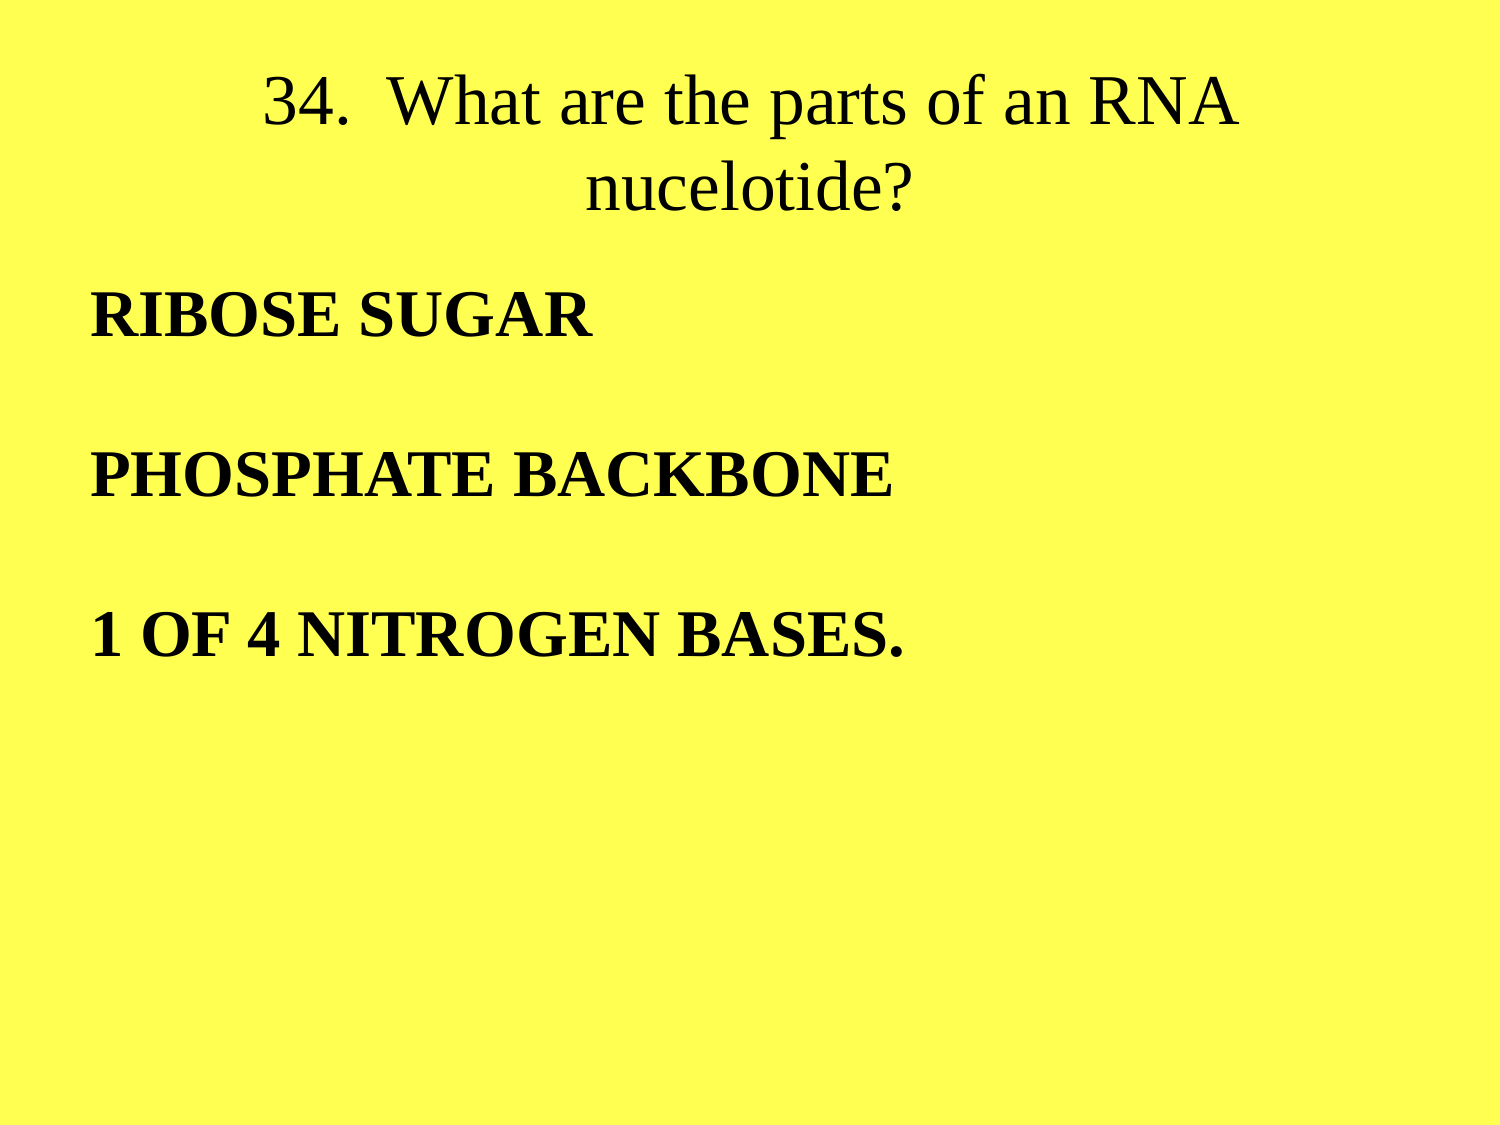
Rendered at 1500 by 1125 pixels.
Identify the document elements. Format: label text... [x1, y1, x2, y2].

title 34. What are the parts of an RNA nucelotide? [75, 45, 1425, 233]
list RIBOSE SUGAR PHOSPHATE BACKBONE 1 OF 4 NITROGEN BASES. [75, 262, 1425, 1005]
